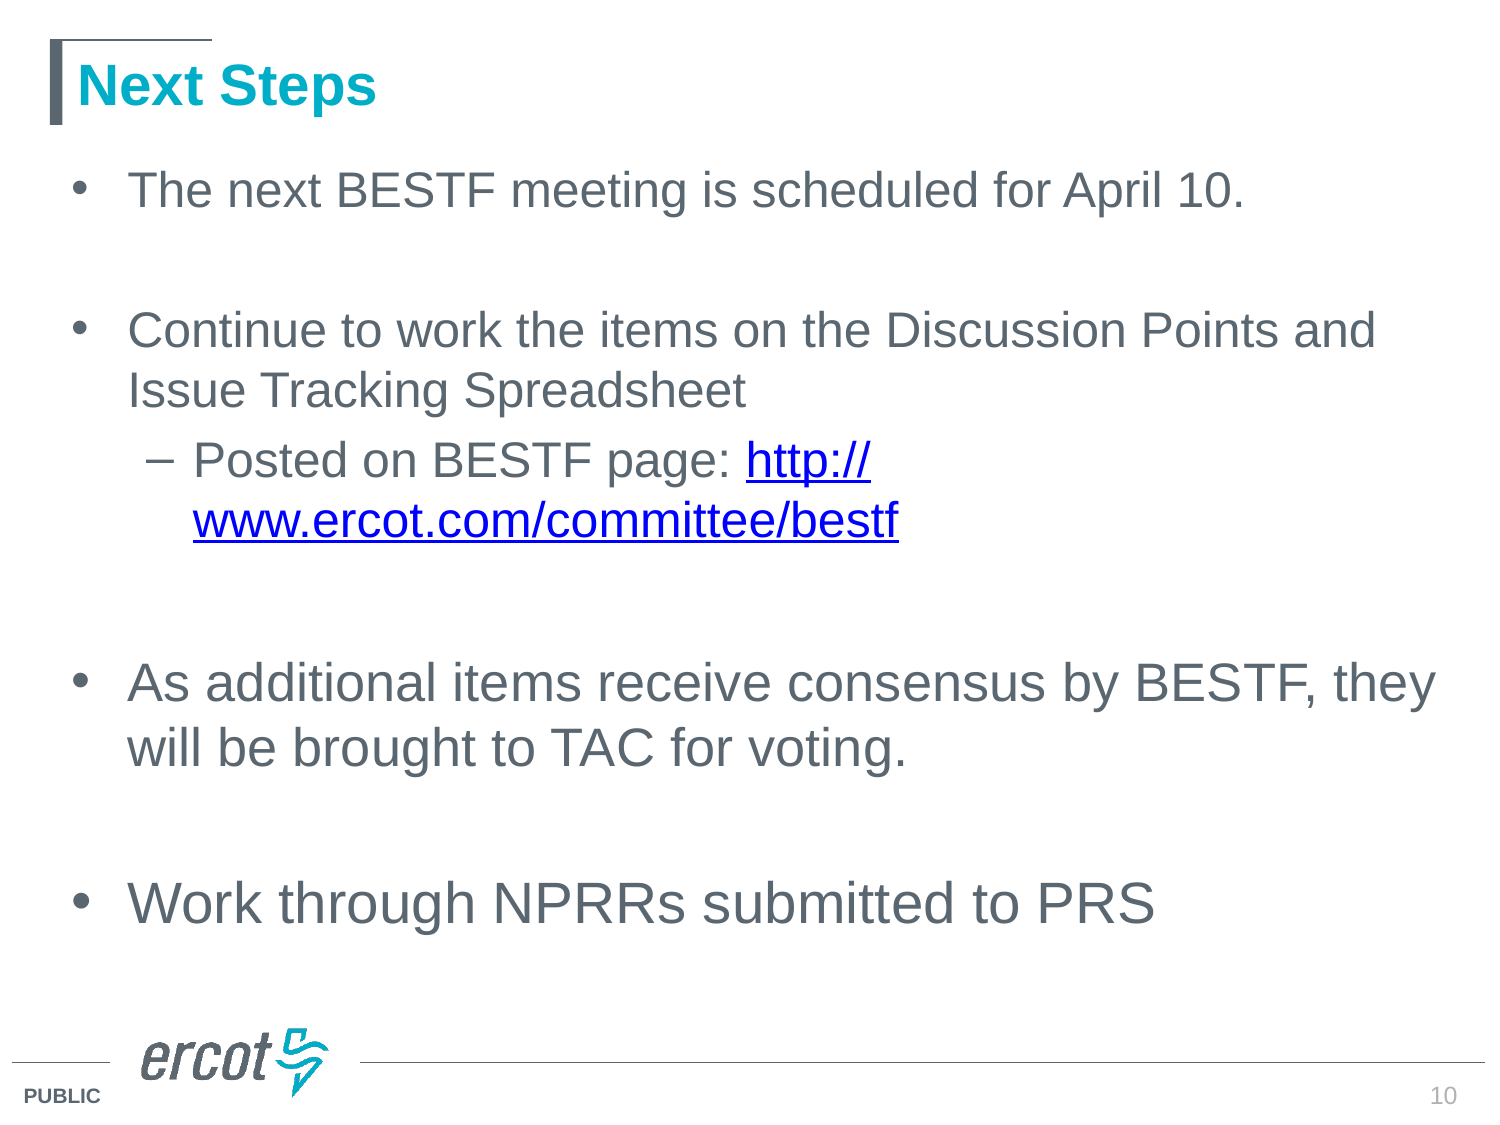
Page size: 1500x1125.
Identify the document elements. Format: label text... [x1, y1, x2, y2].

title Next Steps [62, 39, 1450, 125]
slide_number 10 [1400, 1076, 1488, 1113]
picture [137, 1024, 332, 1100]
list The next BESTF meeting is scheduled for April 10. Continue to work the items on the Discussion Points and Issue Tracking Spreadsheet Posted on BESTF page: http://www.ercot.com/committee/bestf As additional items receive consensus by BESTF, they will be brought to TAC for voting. Work through NPRRs submitted to PRS [56, 149, 1457, 979]
